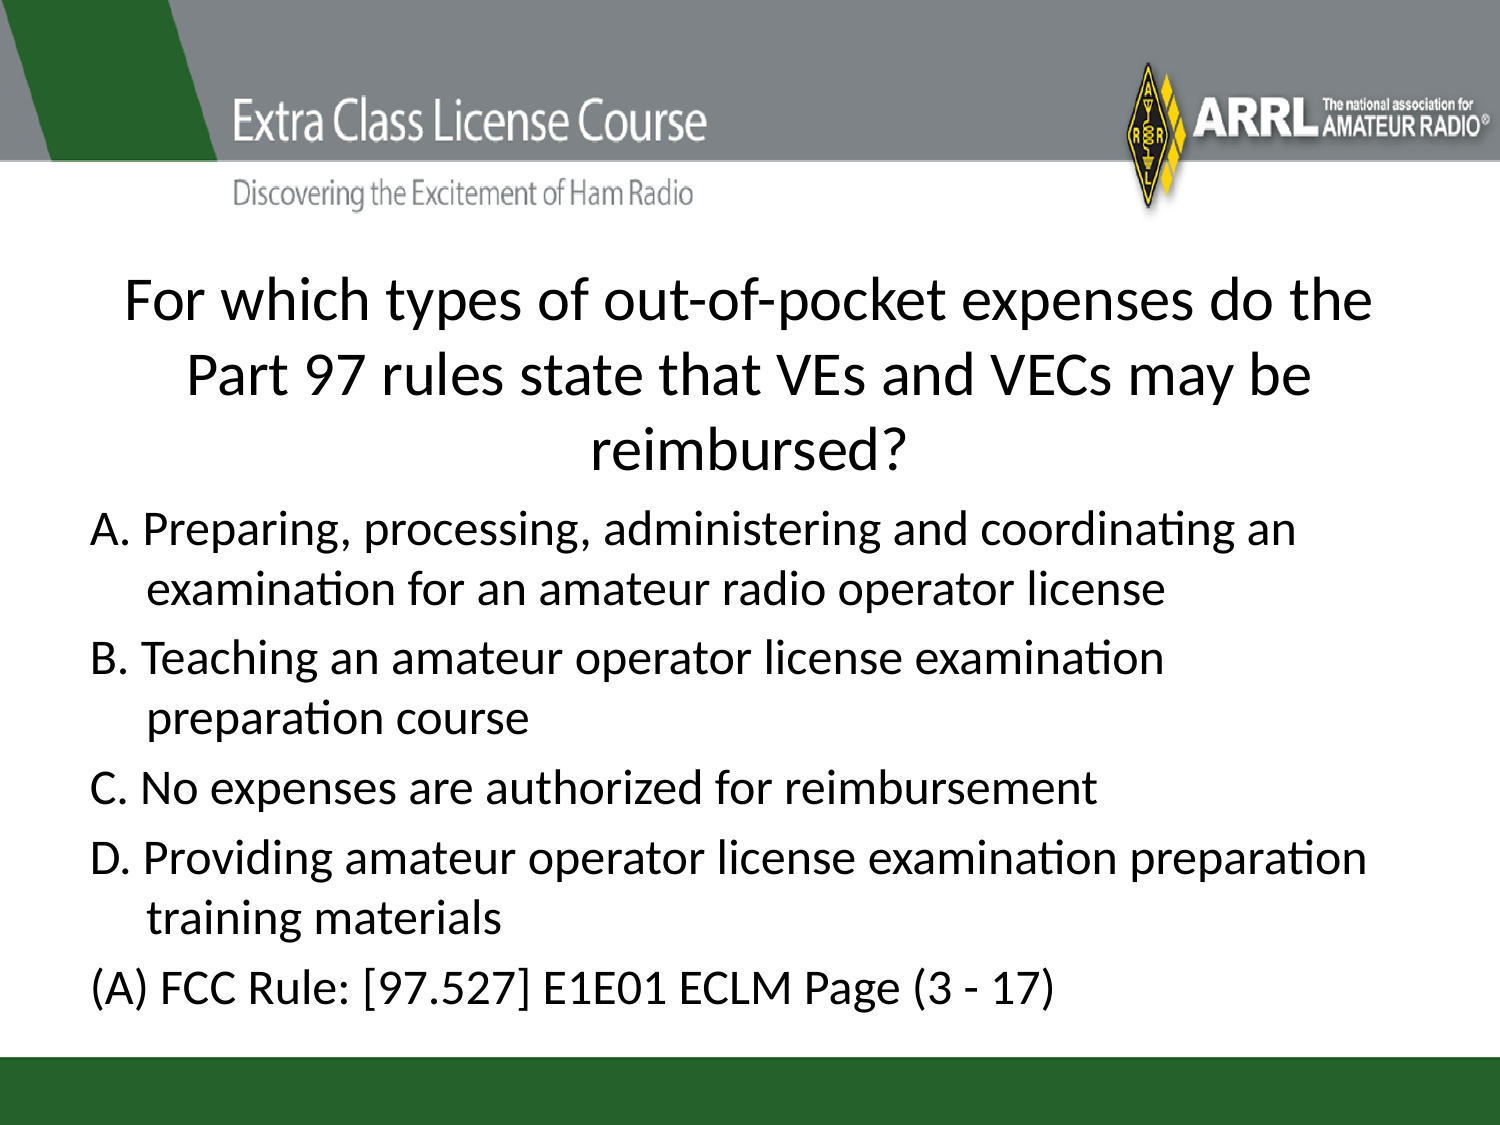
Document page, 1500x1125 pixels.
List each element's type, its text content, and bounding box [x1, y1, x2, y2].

list A. Preparing, processing, administering and coordinating an examination for an amateur radio operator license B. Teaching an amateur operator license examination preparation course C. No expenses are authorized for reimbursement D. Providing amateur operator license examination preparation training materials (A) FCC Rule: [97.527] E1E01 ECLM Page (3 - 17) [75, 487, 1425, 1005]
title For which types of out-of-pocket expenses do the Part 97 rules state that VEs and VECs may be reimbursed? [75, 250, 1425, 437]
picture [0, 0, 1500, 1125]
